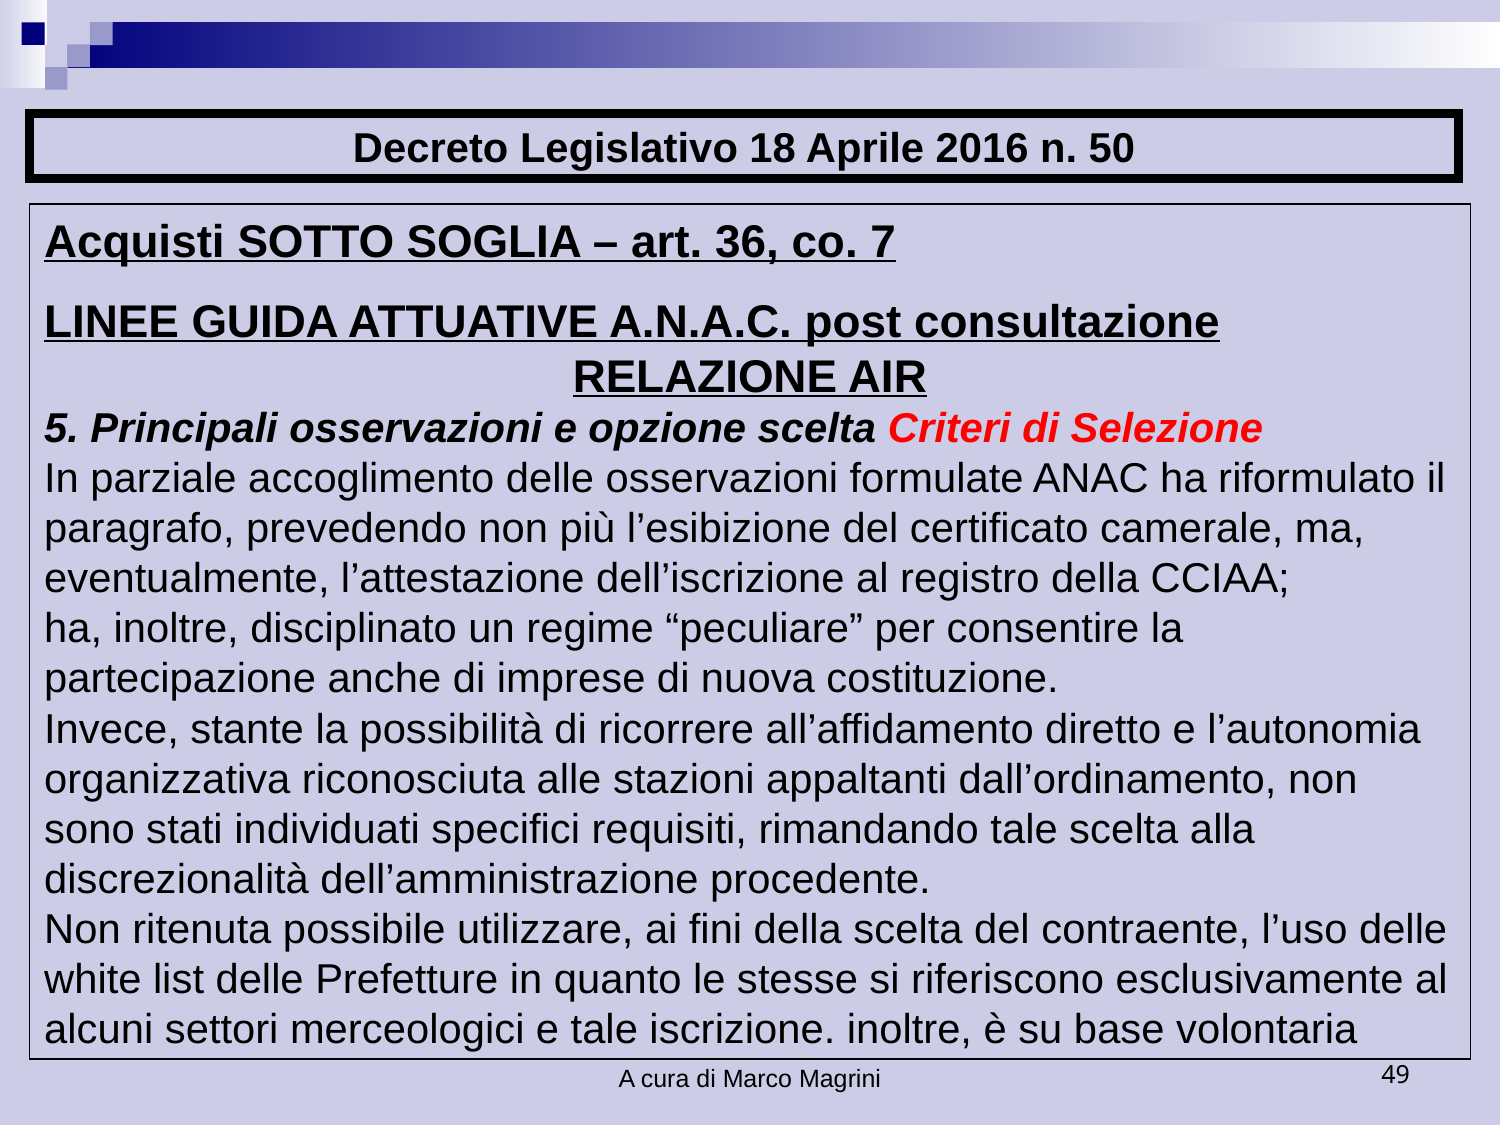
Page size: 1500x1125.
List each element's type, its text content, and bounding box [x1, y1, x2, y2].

text_box Acquisti SOTTO SOGLIA – art. 36, co. 7 LINEE GUIDA ATTUATIVE A.N.A.C. post consultazione RELAZIONE AIR 5. Principali osservazioni e opzione scelta Criteri di Selezione In parziale accoglimento delle osservazioni formulate ANAC ha riformulato il paragrafo, prevedendo non più l’esibizione del certificato camerale, ma, eventualmente, l’attestazione dell’iscrizione al registro della CCIAA; ha, inoltre, disciplinato un regime “peculiare” per consentire la partecipazione anche di imprese di nuova costituzione. Invece, stante la possibilità di ricorrere all’affidamento diretto e l’autonomia organizzativa riconosciuta alle stazioni appaltanti dall’ordinamento, non sono stati individuati specifici requisiti, rimandando tale scelta alla discrezionalità dell’amministrazione procedente. Non ritenuta possibile utilizzare, ai fini della scelta del contraente, l’uso delle white list delle Prefetture in quanto le stesse si riferiscono esclusivamente al alcuni settori merceologici e tale iscrizione. inoltre, è su base volontaria [29, 203, 1471, 1059]
slide_number 49 [1074, 1025, 1425, 1100]
text_box Decreto Legislativo 18 Aprile 2016 n. 50 [29, 113, 1459, 179]
footer A cura di Marco Magrini [512, 1025, 988, 1100]
